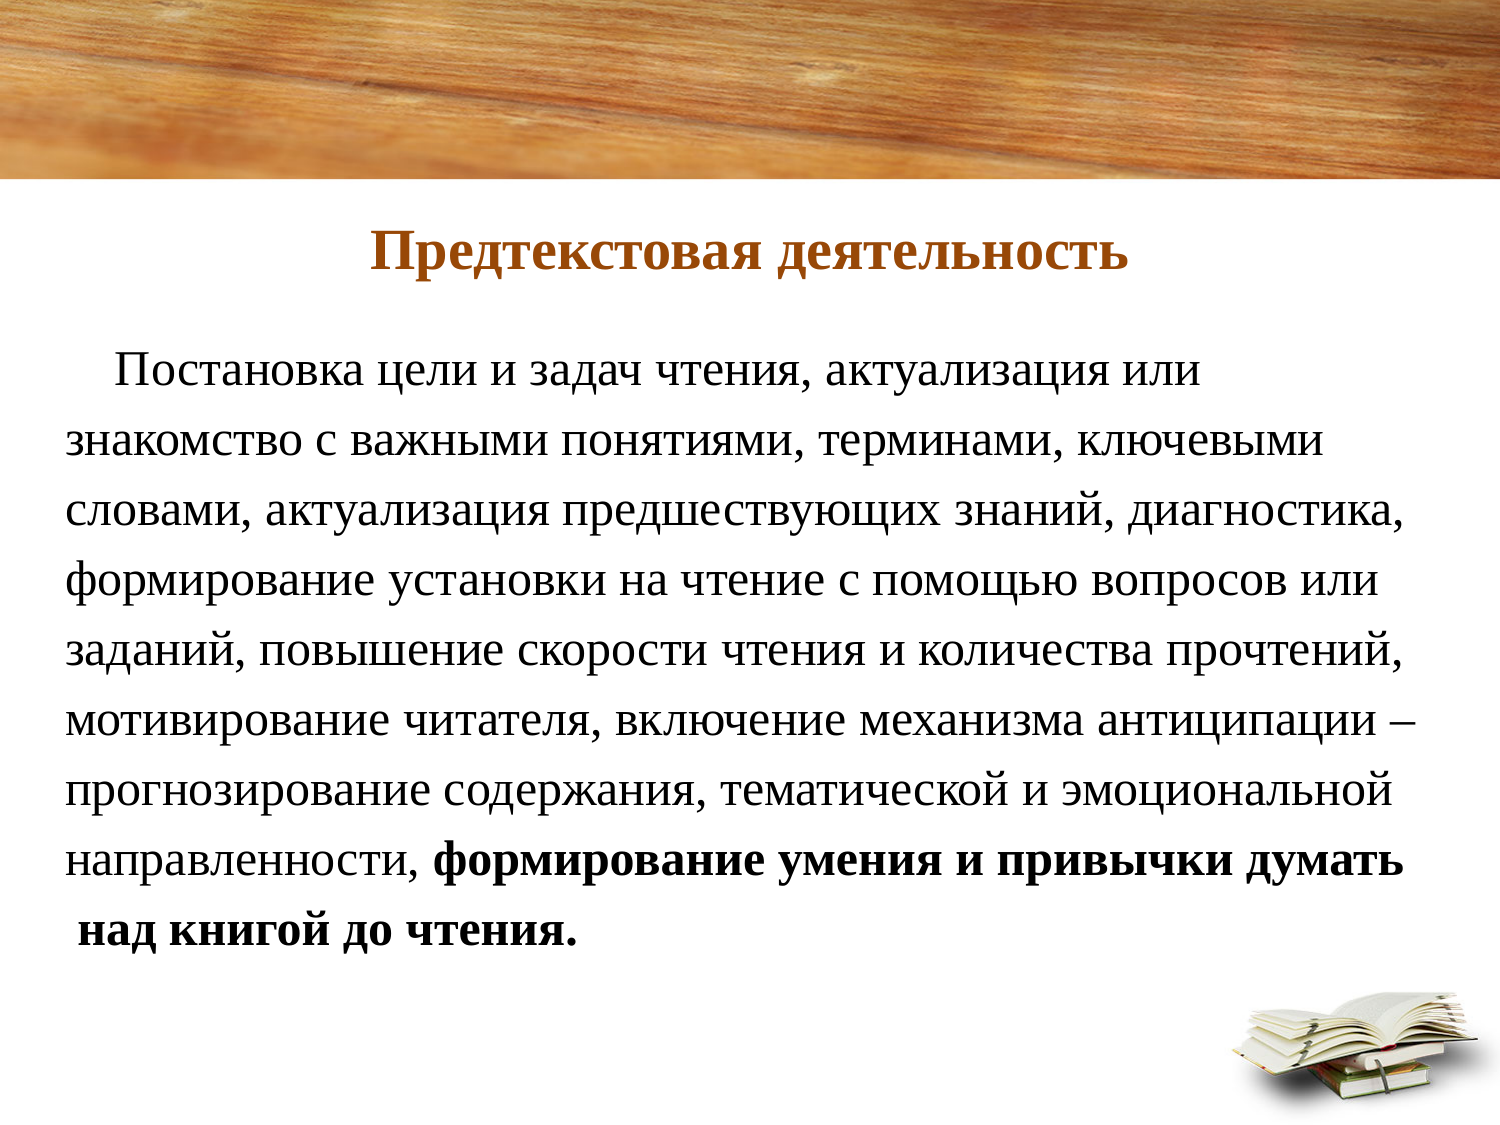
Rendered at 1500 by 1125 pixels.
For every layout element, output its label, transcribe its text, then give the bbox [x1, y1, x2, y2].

list Предтекстовая деятельность [75, 199, 1425, 293]
list Постановка цели и задач чтения, актуализация или знакомство с важными понятиями, терминами, ключевыми словами, актуализация предшествующих знаний, диагностика, формирование установки на чтение с помощью вопросов или заданий, повышение скорости чтения и количества прочтений, мотивирование читателя, включение механизма антиципации – прогнозирование содержания, тематической и эмоциональной направленности, формирование умения и привычки думать над книгой до чтения. [0, 328, 1500, 965]
picture [0, 965, 1500, 1125]
picture [0, 0, 1500, 328]
